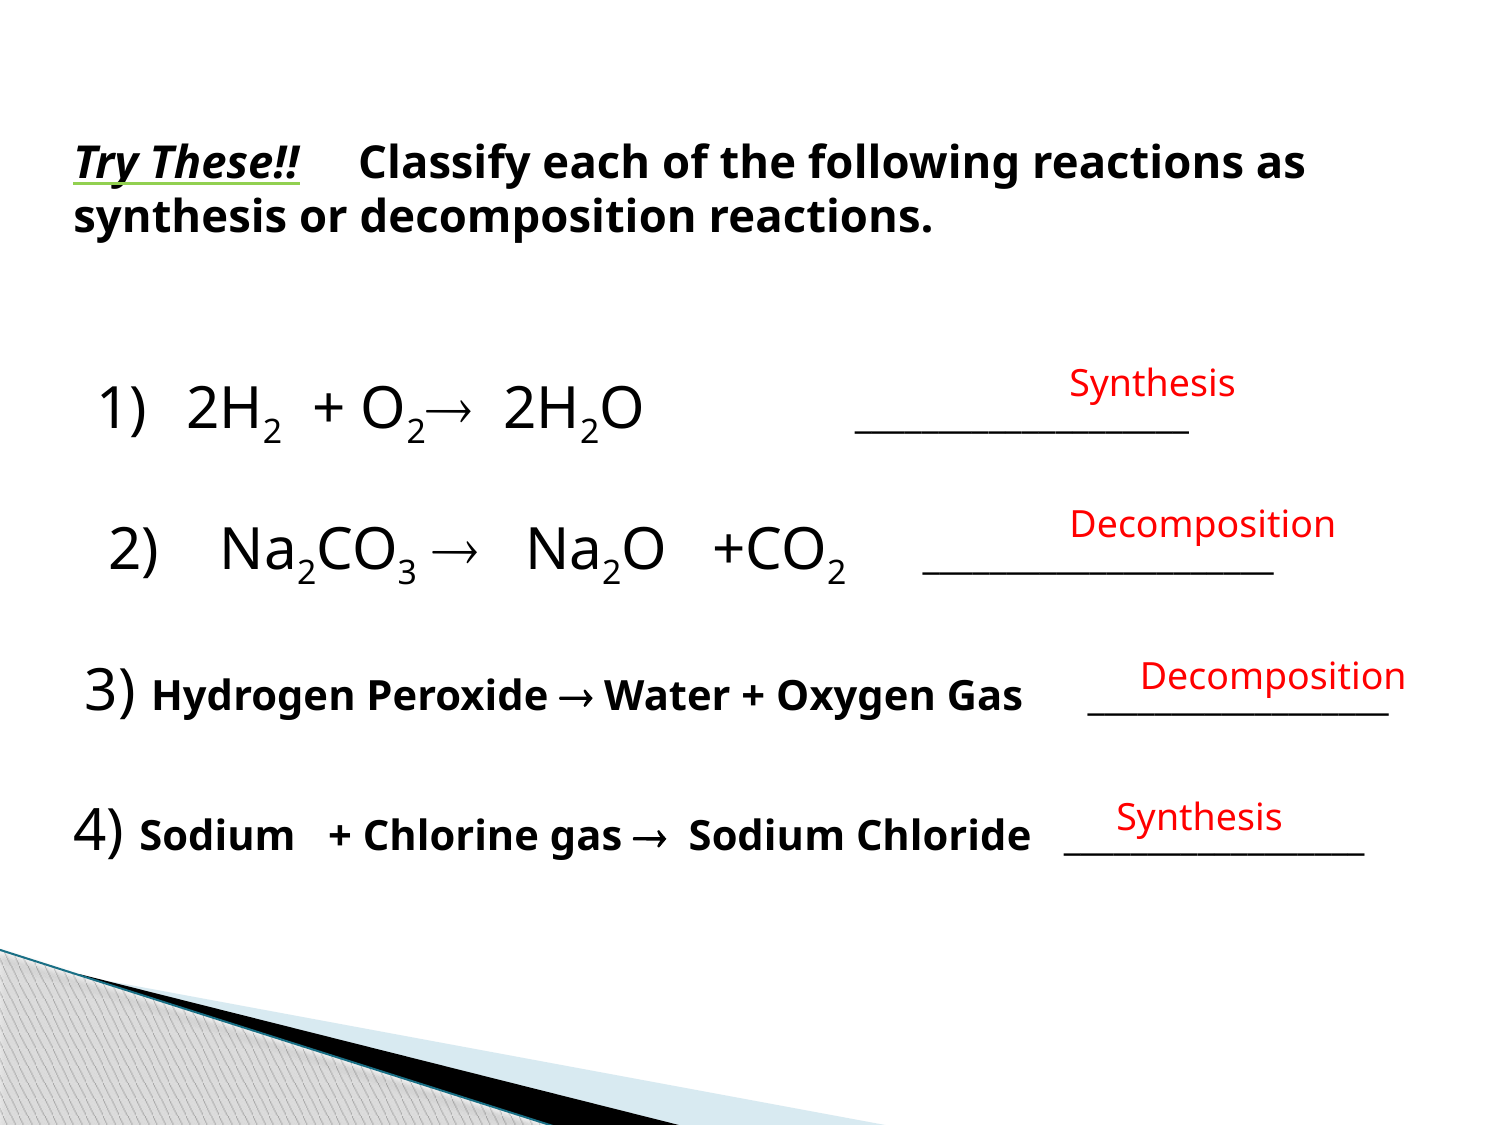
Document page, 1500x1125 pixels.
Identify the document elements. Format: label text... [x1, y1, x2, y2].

text_box 2) Na2CO3  Na2O +CO2 _____________________ [93, 503, 1442, 599]
text_box Decomposition [1124, 644, 1453, 705]
text_box 4) Sodium + Chlorine gas  Sodium Chloride __________________ [58, 785, 1453, 917]
title Try These!! Classify each of the following reactions as synthesis or decomposition reactions. [58, 70, 1409, 305]
text_box Synthesis [1054, 351, 1289, 412]
text_box Synthesis [1101, 785, 1430, 845]
text_box Decomposition [1054, 492, 1383, 552]
text_box 3) Hydrogen Peroxide  Water + Oxygen Gas __________________ [70, 644, 1465, 781]
text_box 1) 2H2 + O2 2H2O ____________________ [81, 363, 1418, 458]
